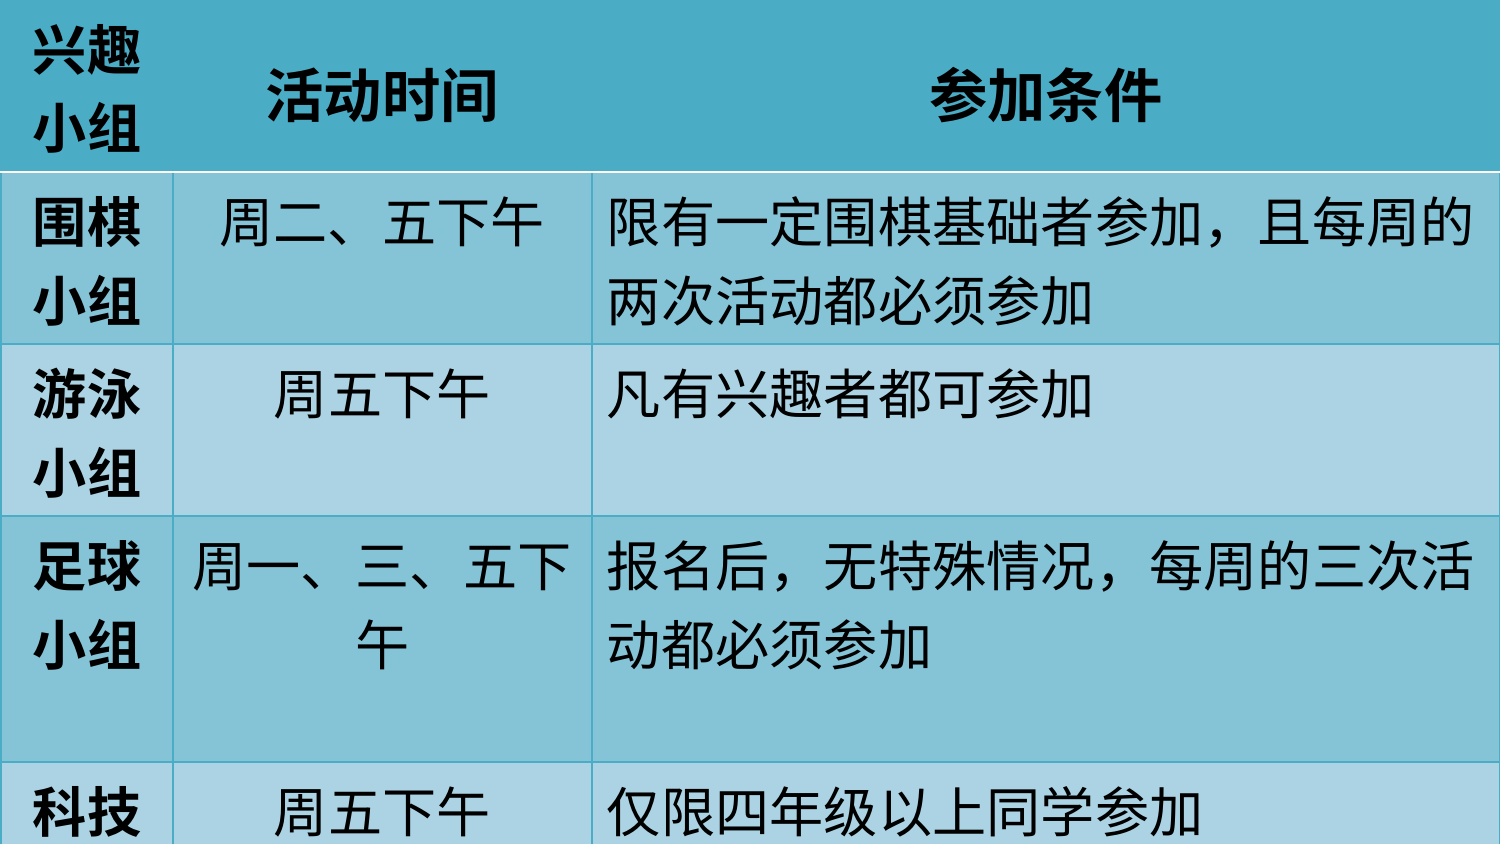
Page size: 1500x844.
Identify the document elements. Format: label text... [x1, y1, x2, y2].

table_cell 限有一定围棋基础者参加，且每周的两次活动都必须参加 [593, 173, 1499, 343]
table_cell 周一、三、五下午 [174, 517, 591, 761]
table_cell 仅限四年级以上同学参加 [593, 763, 1499, 844]
table_cell 围棋小组 [2, 173, 172, 343]
table_header 活动时间 [174, 1, 591, 171]
table_header 参加条件 [593, 1, 1499, 171]
table_cell 科技小组 [2, 763, 172, 844]
table_cell 足球小组 [2, 517, 172, 761]
table_cell 报名后，无特殊情况，每周的三次活动都必须参加 [593, 517, 1499, 761]
table_cell 凡有兴趣者都可参加 [593, 345, 1499, 515]
table_cell 游泳小组 [2, 345, 172, 515]
table_cell 周五下午 [174, 345, 591, 515]
table_cell 周五下午 [174, 763, 591, 844]
table_header 兴趣小组 [2, 1, 172, 171]
table_cell 周二、五下午 [174, 173, 591, 343]
